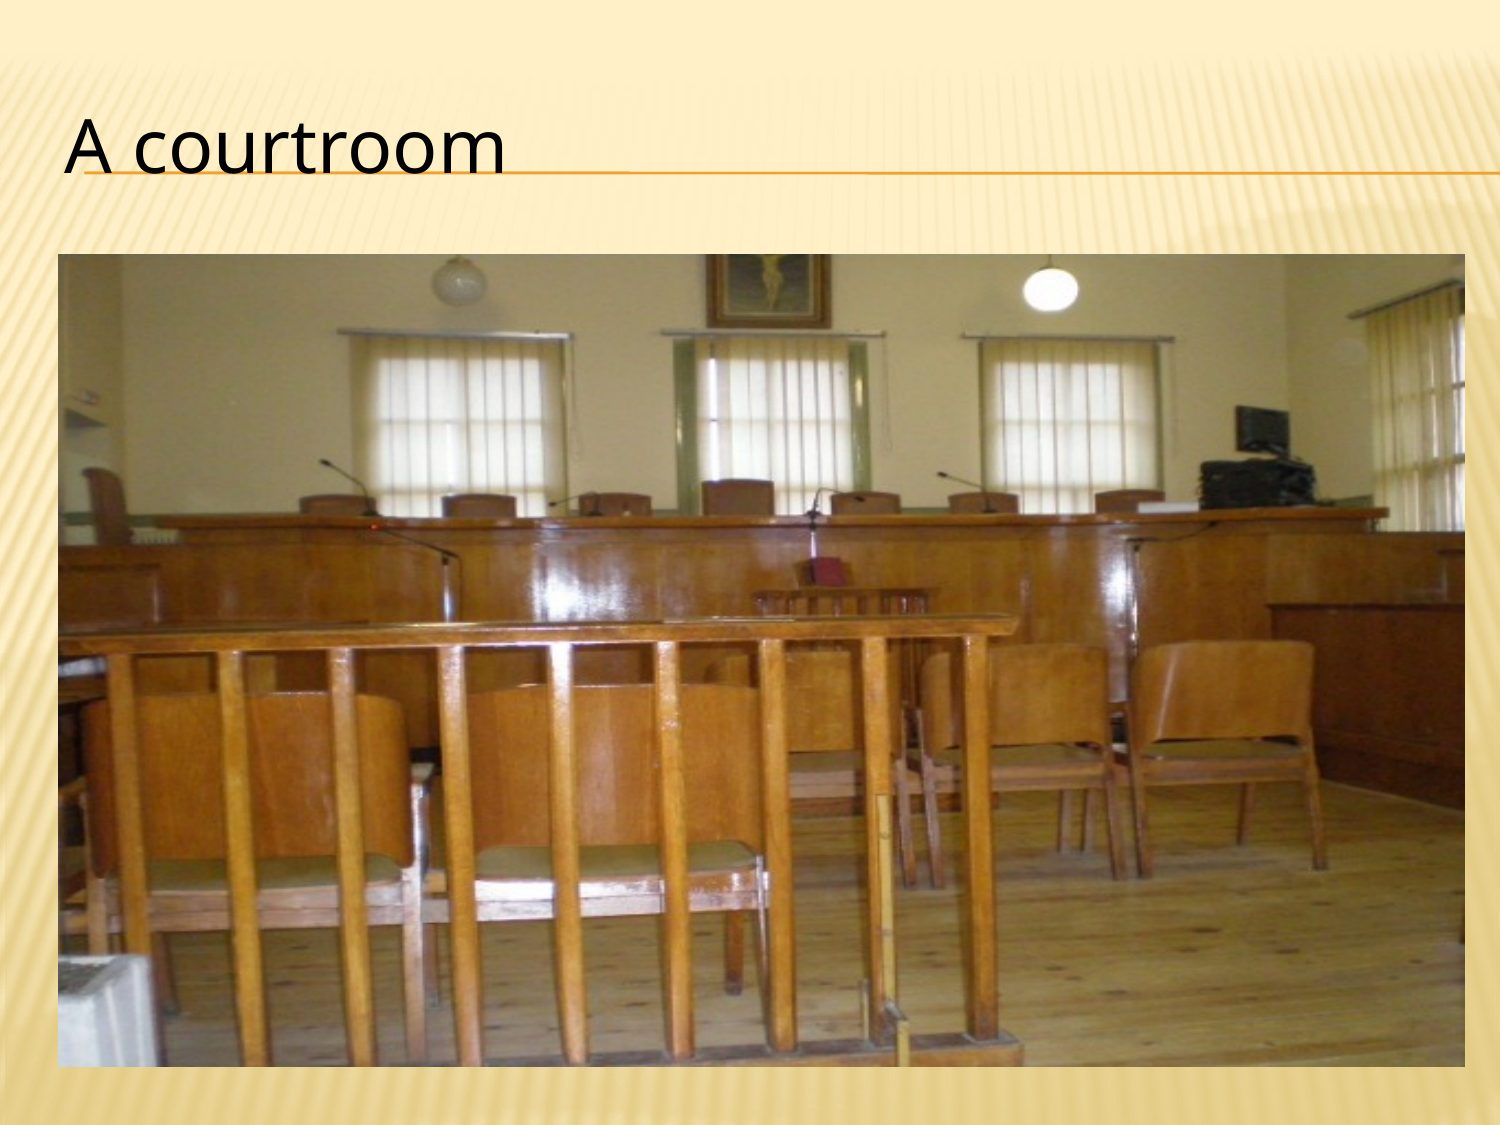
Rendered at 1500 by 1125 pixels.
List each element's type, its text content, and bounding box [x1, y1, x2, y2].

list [58, 254, 1466, 1067]
title A courtroom [50, 75, 1475, 213]
